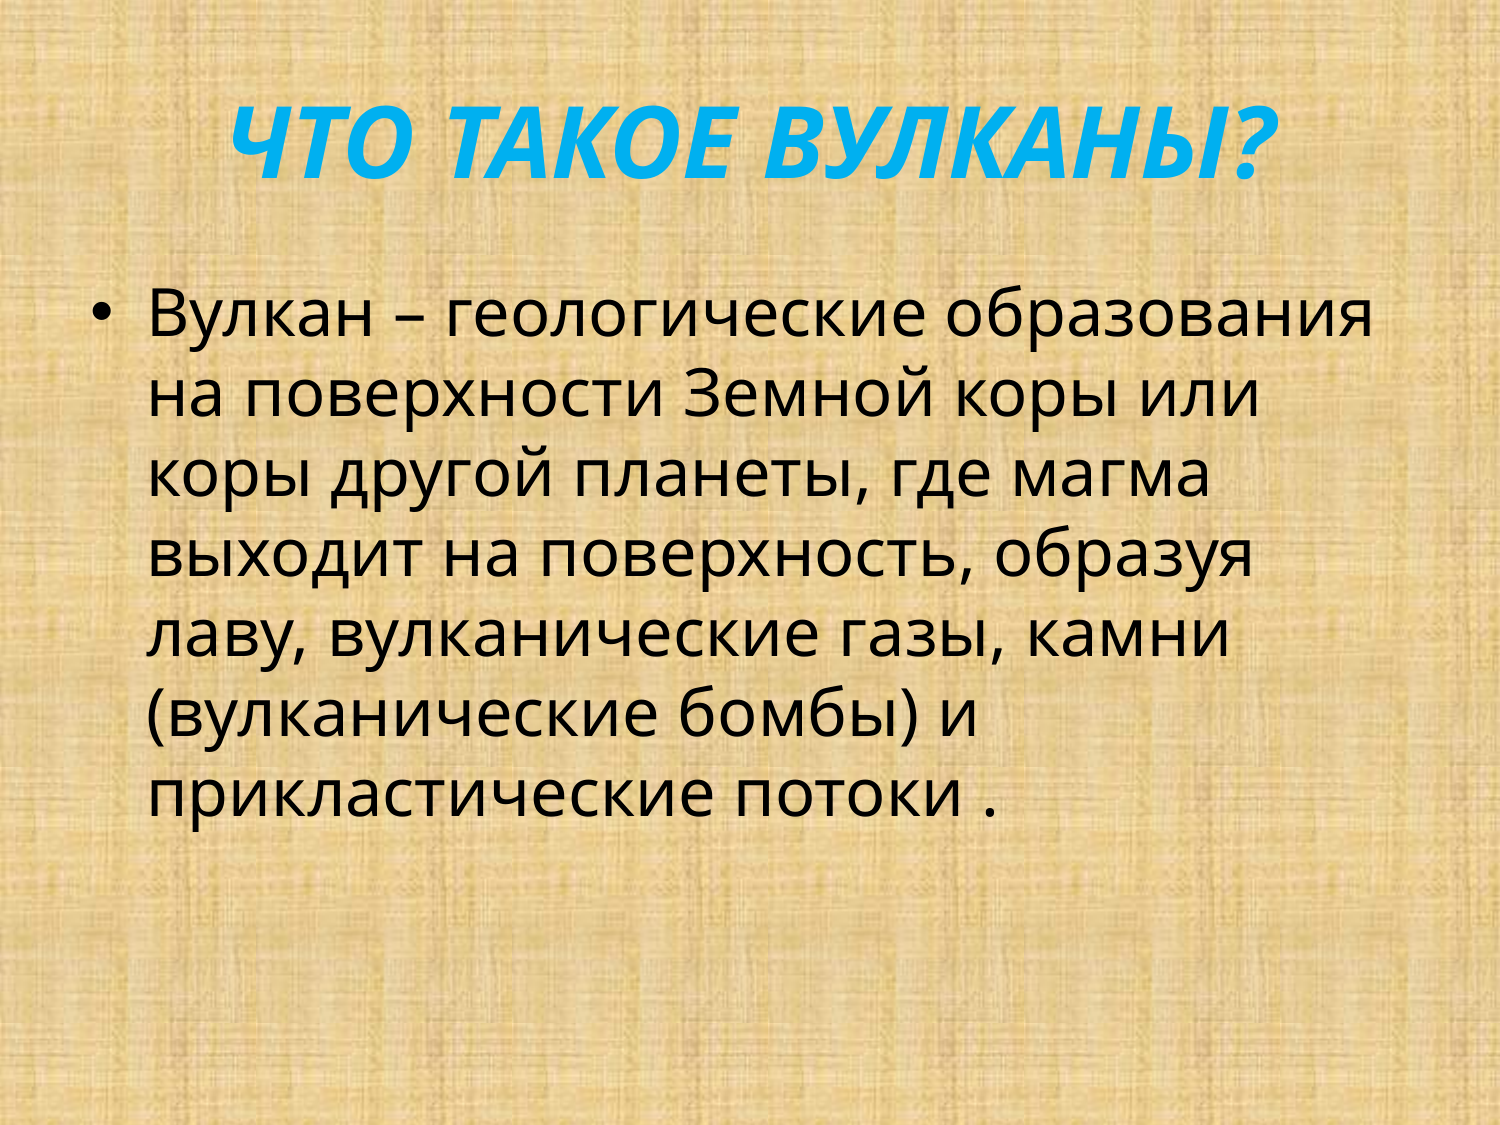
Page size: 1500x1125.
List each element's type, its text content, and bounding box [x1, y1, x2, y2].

list Вулкан – геологические образования на поверхности Земной коры или коры другой планеты, где магма выходит на поверхность, образуя лаву, вулканические газы, камни (вулканические бомбы) и прикластические потоки . [75, 262, 1425, 1005]
title ЧТО ТАКОЕ ВУЛКАНЫ? [75, 45, 1425, 233]
picture [0, 0, 1500, 1125]
